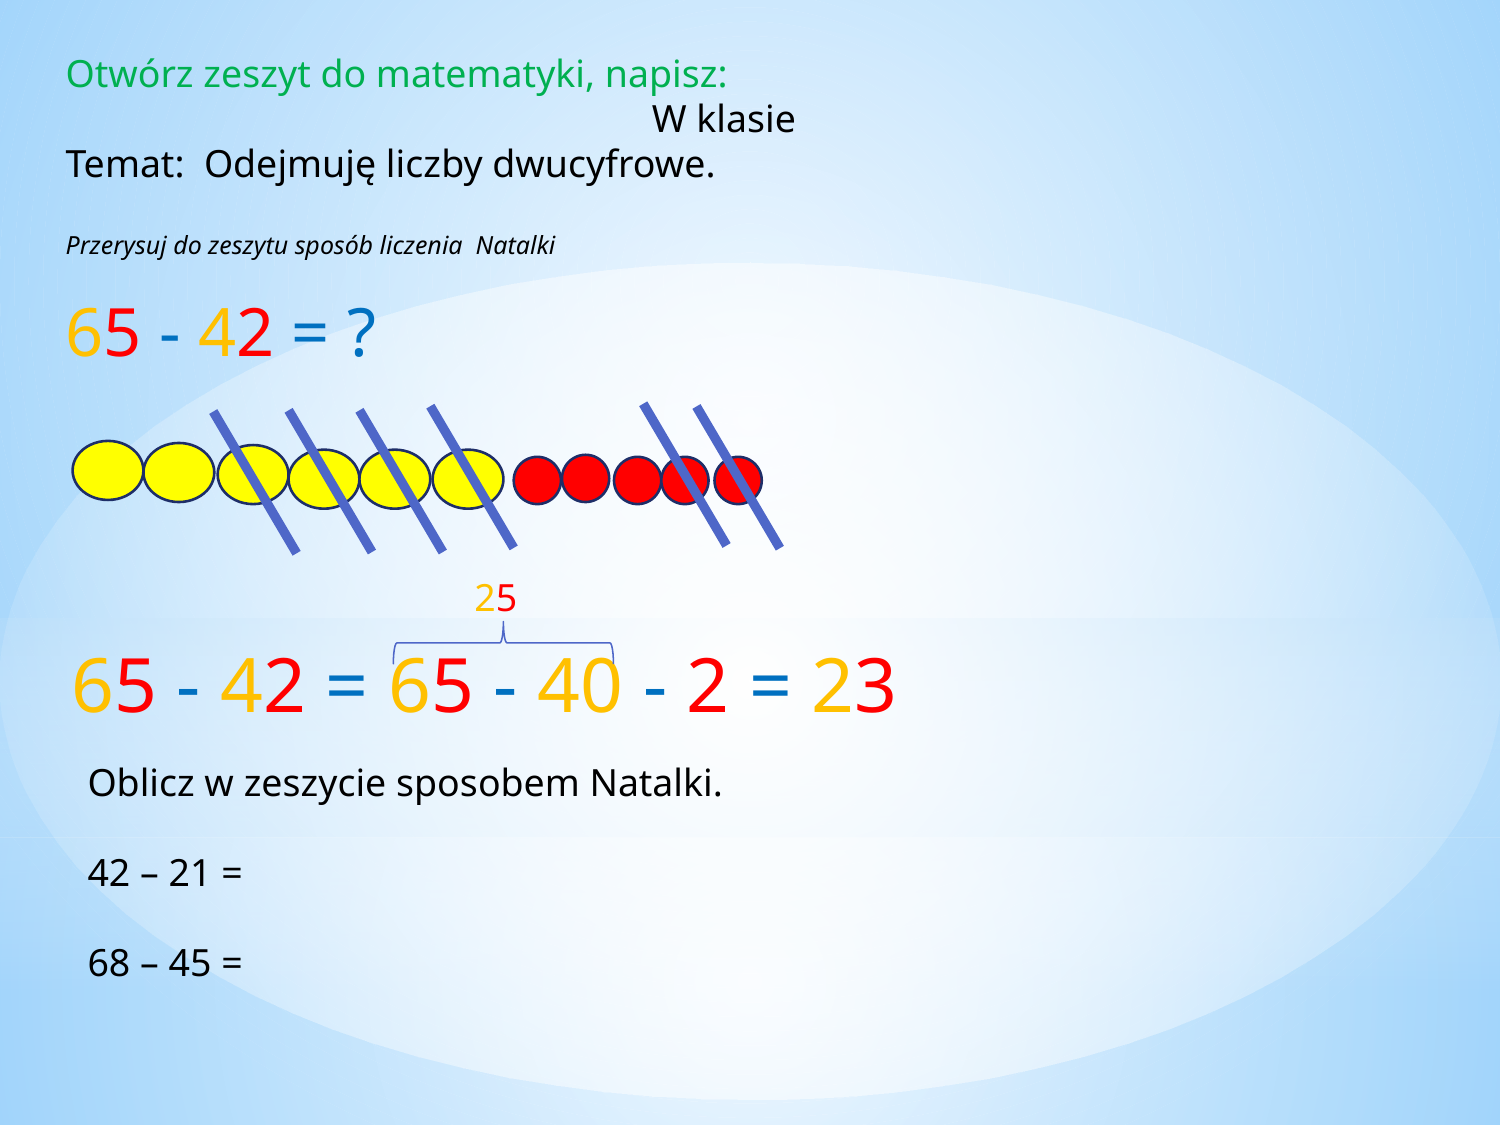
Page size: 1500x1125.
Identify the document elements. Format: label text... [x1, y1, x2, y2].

text_box [520, 455, 562, 506]
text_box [212, 411, 284, 554]
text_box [288, 409, 357, 553]
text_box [730, 406, 781, 549]
text_box [612, 455, 636, 506]
text_box 25 [410, 566, 636, 627]
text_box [359, 409, 444, 553]
text_box [71, 439, 144, 502]
text_box Oblicz w zeszycie sposobem Natalki. 42 – 21 = 68 – 45 = [72, 751, 951, 992]
text_box [560, 453, 611, 504]
text_box [392, 627, 615, 665]
text_box 65 - 42 = 65 - 40 - 2 = 23 [56, 630, 928, 735]
text_box Otwórz zeszyt do matematyki, napisz: W klasie Temat: Odejmuję liczby dwucyfrowe. Przerysuj do zeszytu sposób liczenia Natalki 65 - 42 = ? [50, 42, 1398, 678]
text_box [430, 405, 514, 549]
text_box [142, 441, 206, 504]
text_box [642, 403, 727, 546]
